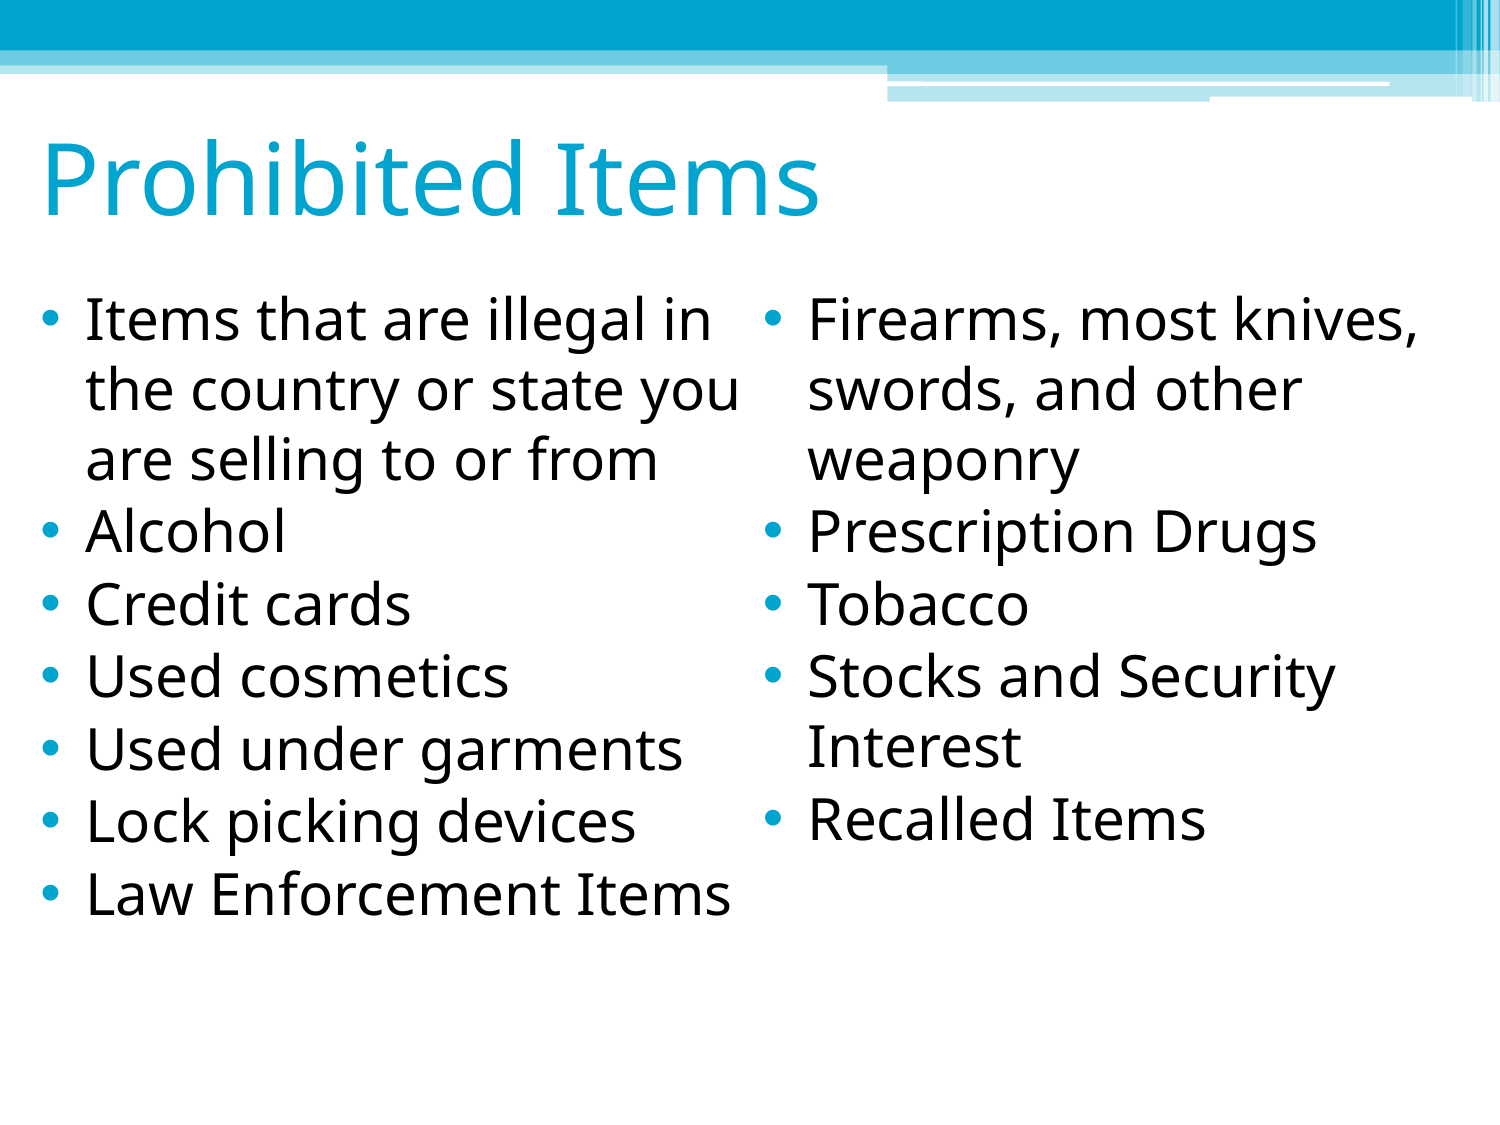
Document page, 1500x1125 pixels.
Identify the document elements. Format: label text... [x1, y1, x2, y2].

list Items that are illegal in the country or state you are selling to or from Alcohol Credit cards Used cosmetics Used under garments Lock picking devices Law Enforcement Items Firearms, most knives, swords, and other weaponry Prescription Drugs Tobacco Stocks and Security Interest Recalled Items [24, 275, 1500, 975]
title Prohibited Items [24, 87, 1500, 263]
